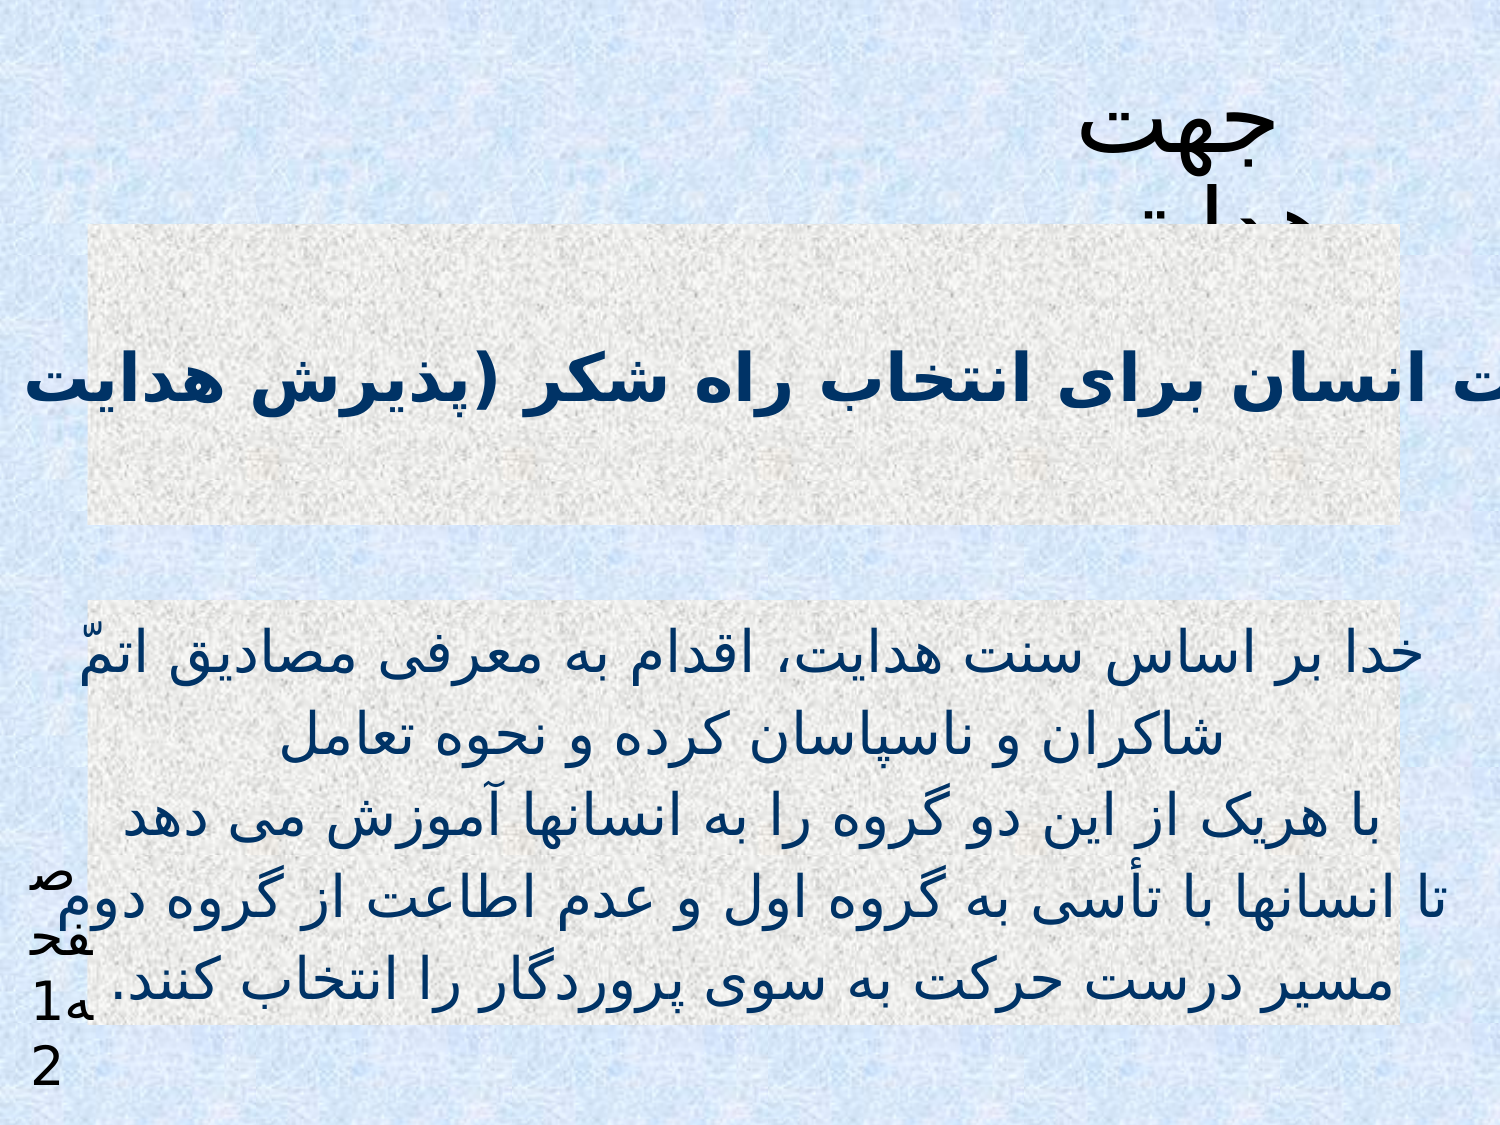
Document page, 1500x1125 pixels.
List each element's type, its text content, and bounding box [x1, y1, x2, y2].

text_box هدایت انسان برای انتخاب راه شکر (پذیرش هدایت الهی) [87, 224, 1400, 525]
text_box جهت هدایتی سوره [887, 37, 1438, 228]
text_box خدا بر اساس سنت هدایت، اقدام به معرفی مصادیق اتمّ شاکران و ناسپاسان کرده و نحوه تعامل با هریک از این دو گروه را به انسانها آموزش می دهد تا انسانها با تأسی به گروه اول و عدم اطاعت از گروه دوم مسیر درست حرکت به سوی پروردگار را انتخاب کنند. [87, 600, 1400, 1025]
slide_number صفحه12 [13, 1023, 111, 1105]
picture [0, 0, 1500, 1125]
